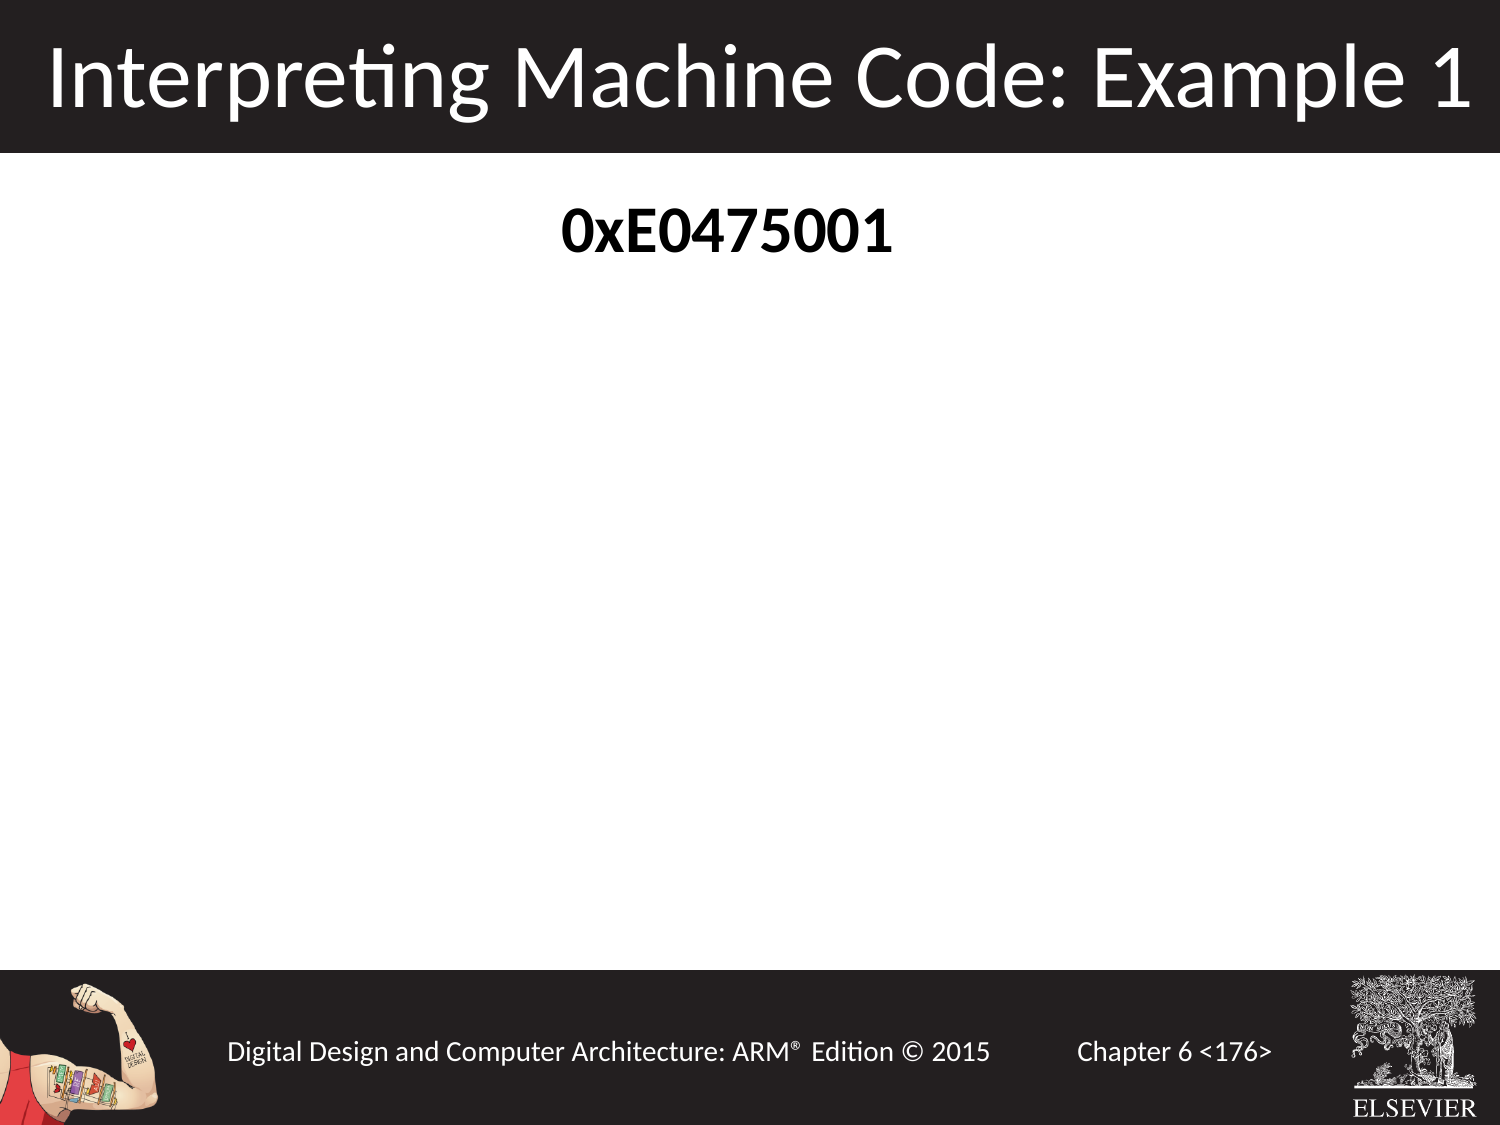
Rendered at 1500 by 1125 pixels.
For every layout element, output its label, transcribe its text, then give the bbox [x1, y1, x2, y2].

picture [0, 979, 163, 1125]
text_box 0xE0475001 [44, 187, 1412, 1000]
picture [1350, 974, 1477, 1117]
text_box Interpreting Machine Code: Example 1 [31, 8, 1500, 133]
